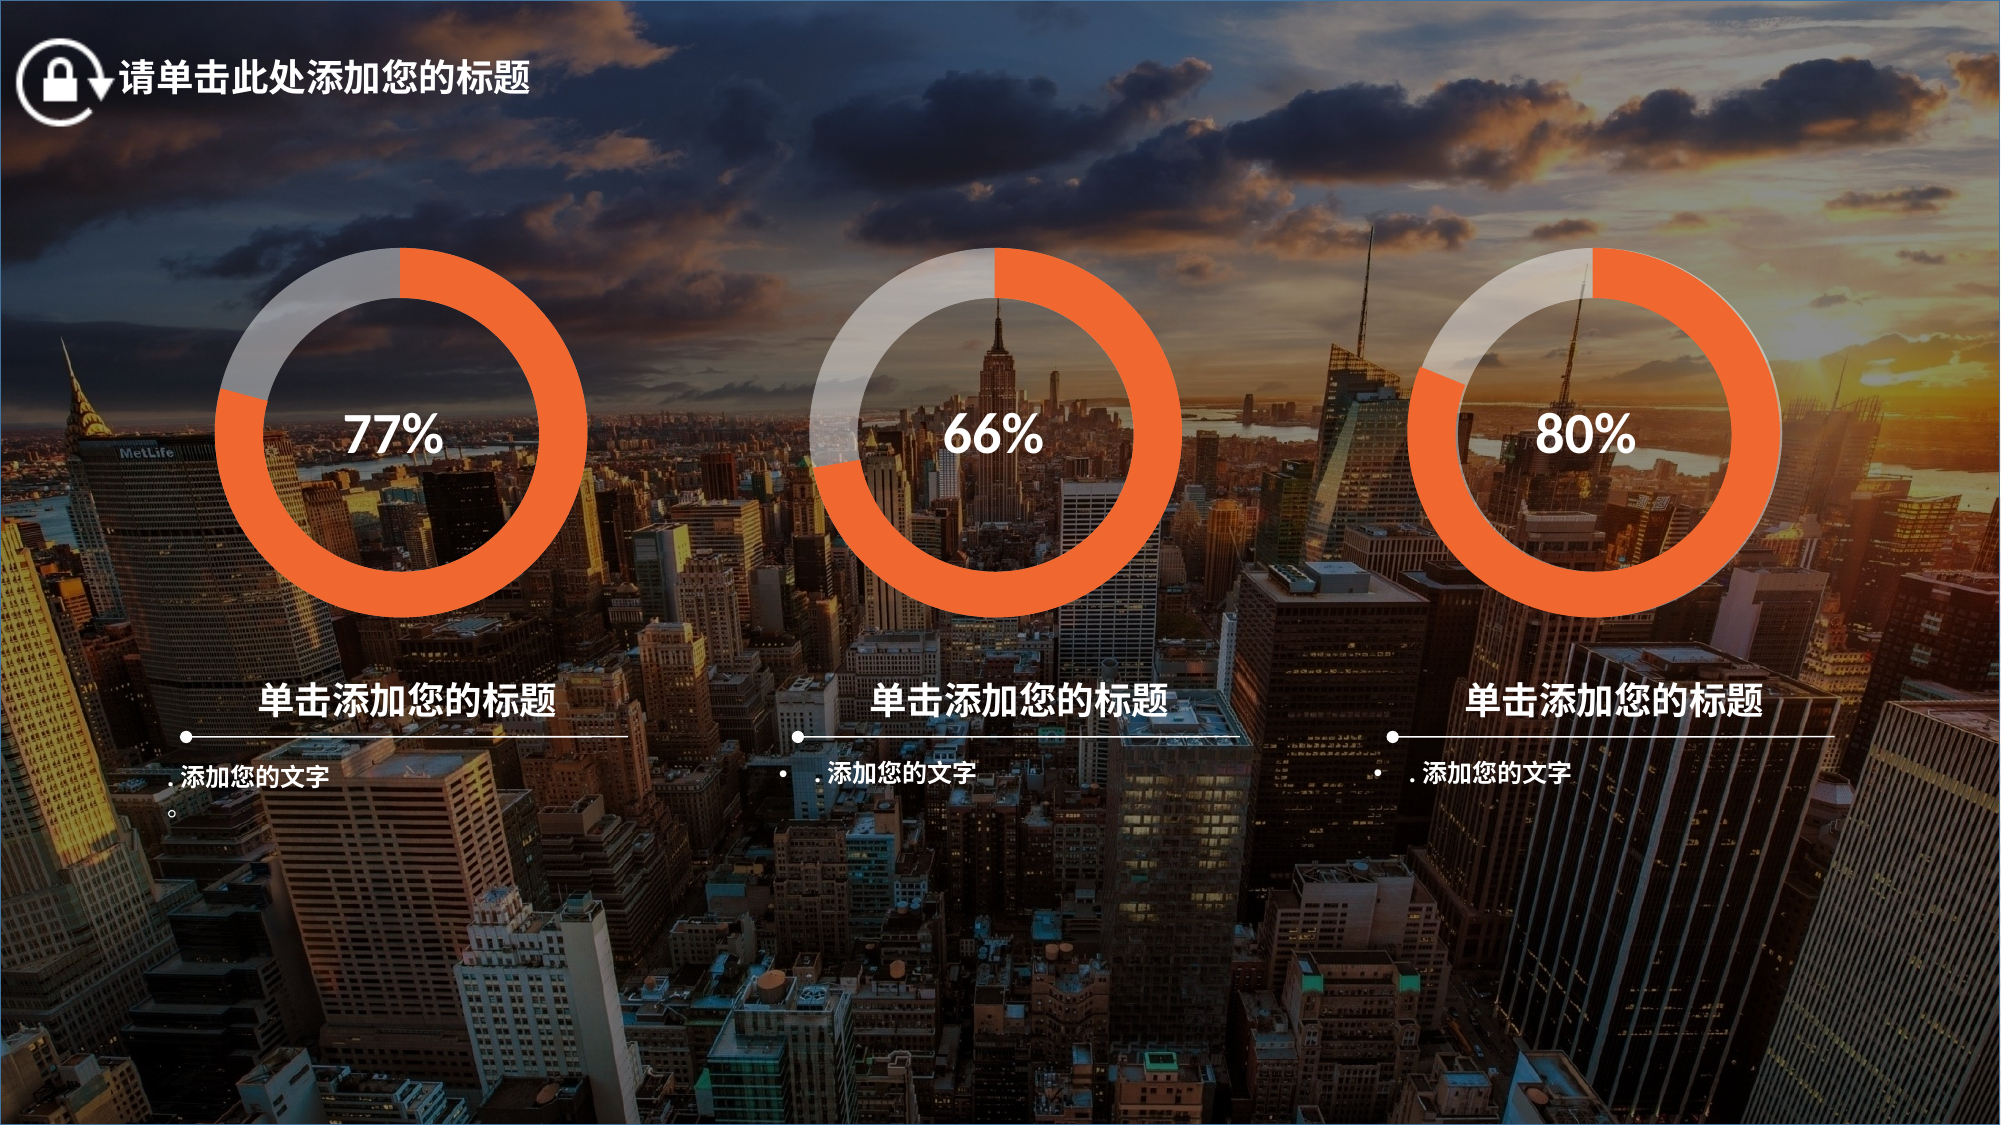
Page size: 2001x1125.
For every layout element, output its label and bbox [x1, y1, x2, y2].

text_box [0, 0, 2000, 1125]
text_box [214, 247, 588, 618]
text_box [1407, 247, 1783, 618]
text_box [809, 247, 1182, 618]
text_box [1358, 669, 1863, 857]
text_box [152, 669, 657, 861]
text_box [764, 669, 1268, 827]
text_box [0, 0, 615, 173]
